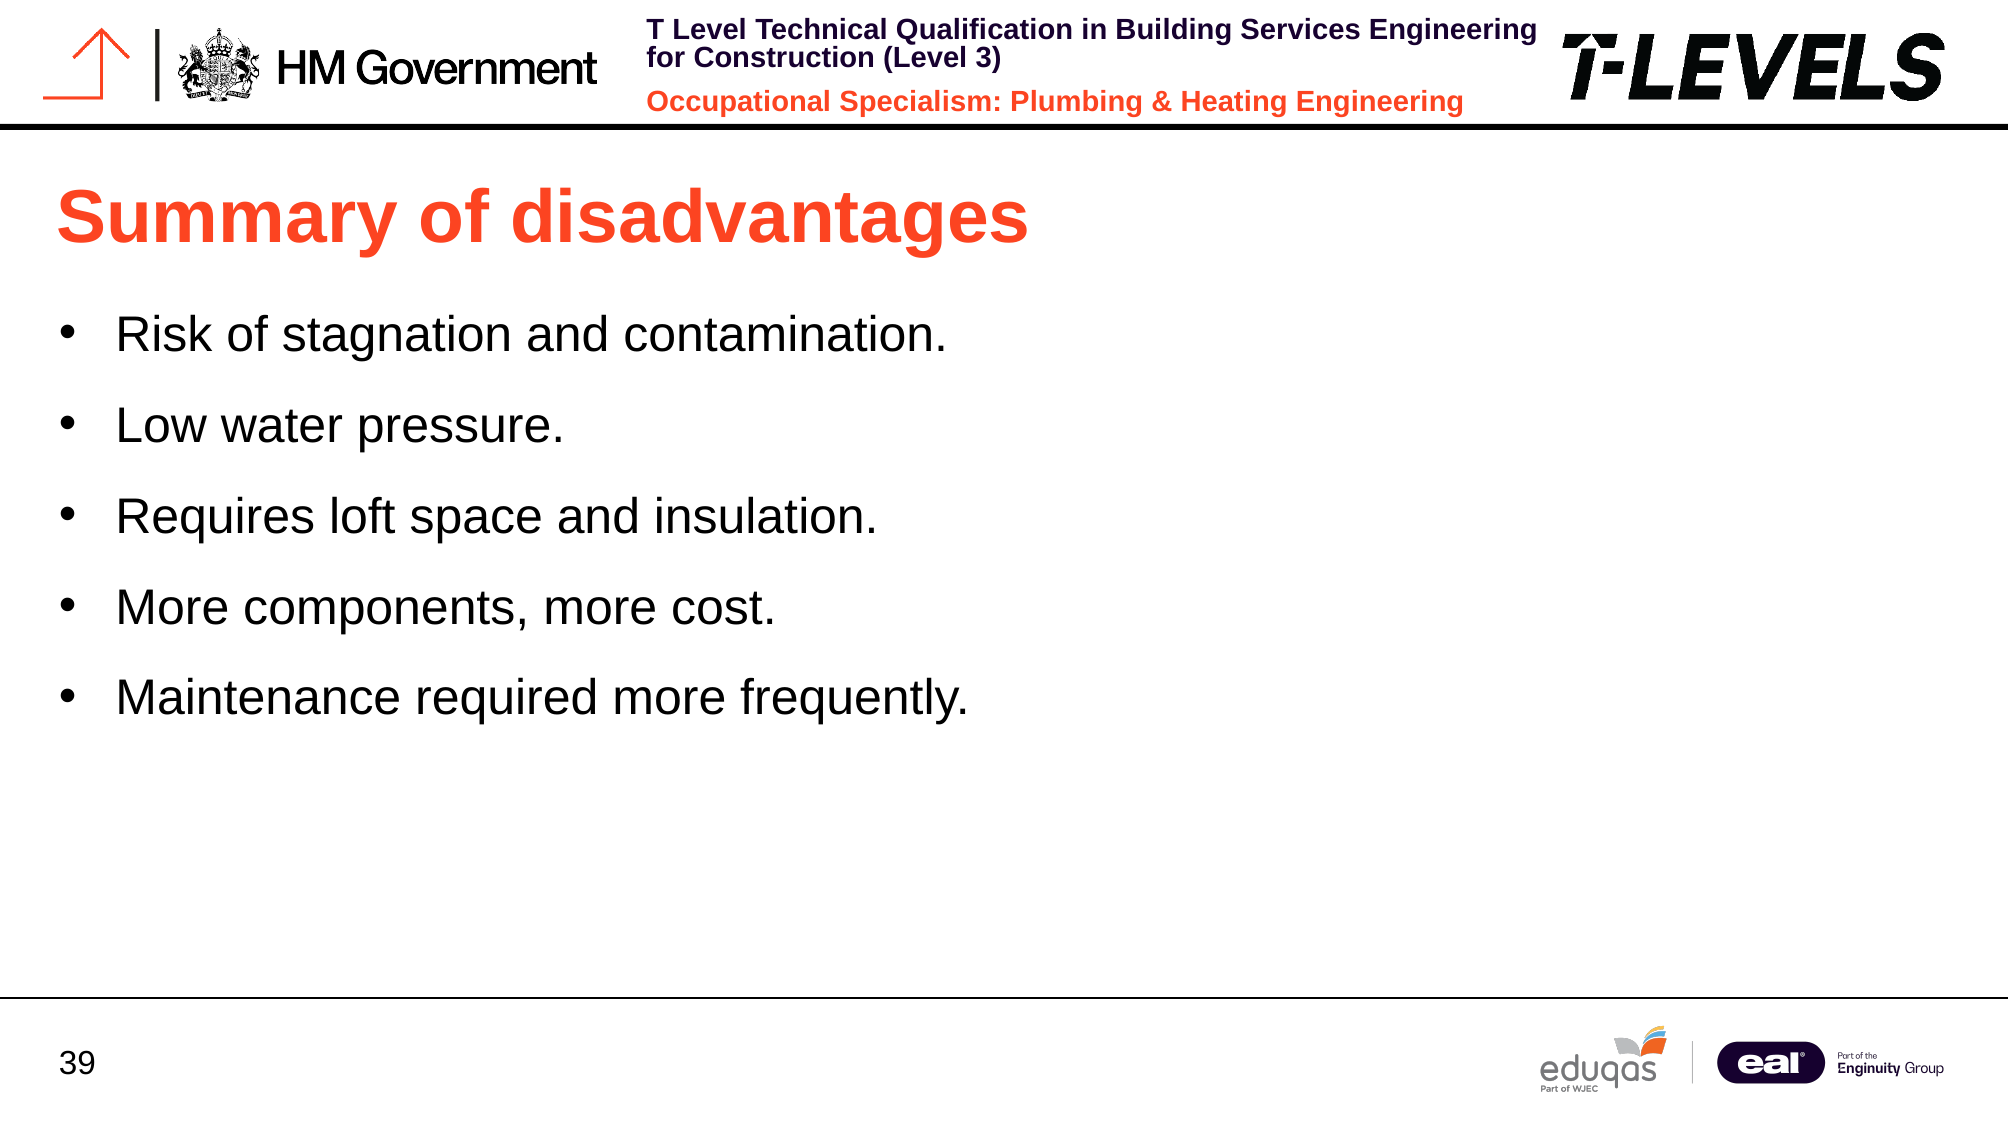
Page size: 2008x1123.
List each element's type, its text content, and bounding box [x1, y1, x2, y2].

picture [1535, 1021, 1949, 1097]
title Summary of disadvantages [41, 111, 1949, 314]
list Risk of stagnation and contamination. Low water pressure. Requires loft space and insulation. More components, more cost. Maintenance required more frequently. [59, 295, 1595, 975]
picture [38, 27, 136, 100]
picture [155, 28, 597, 102]
picture [1543, 25, 1964, 108]
